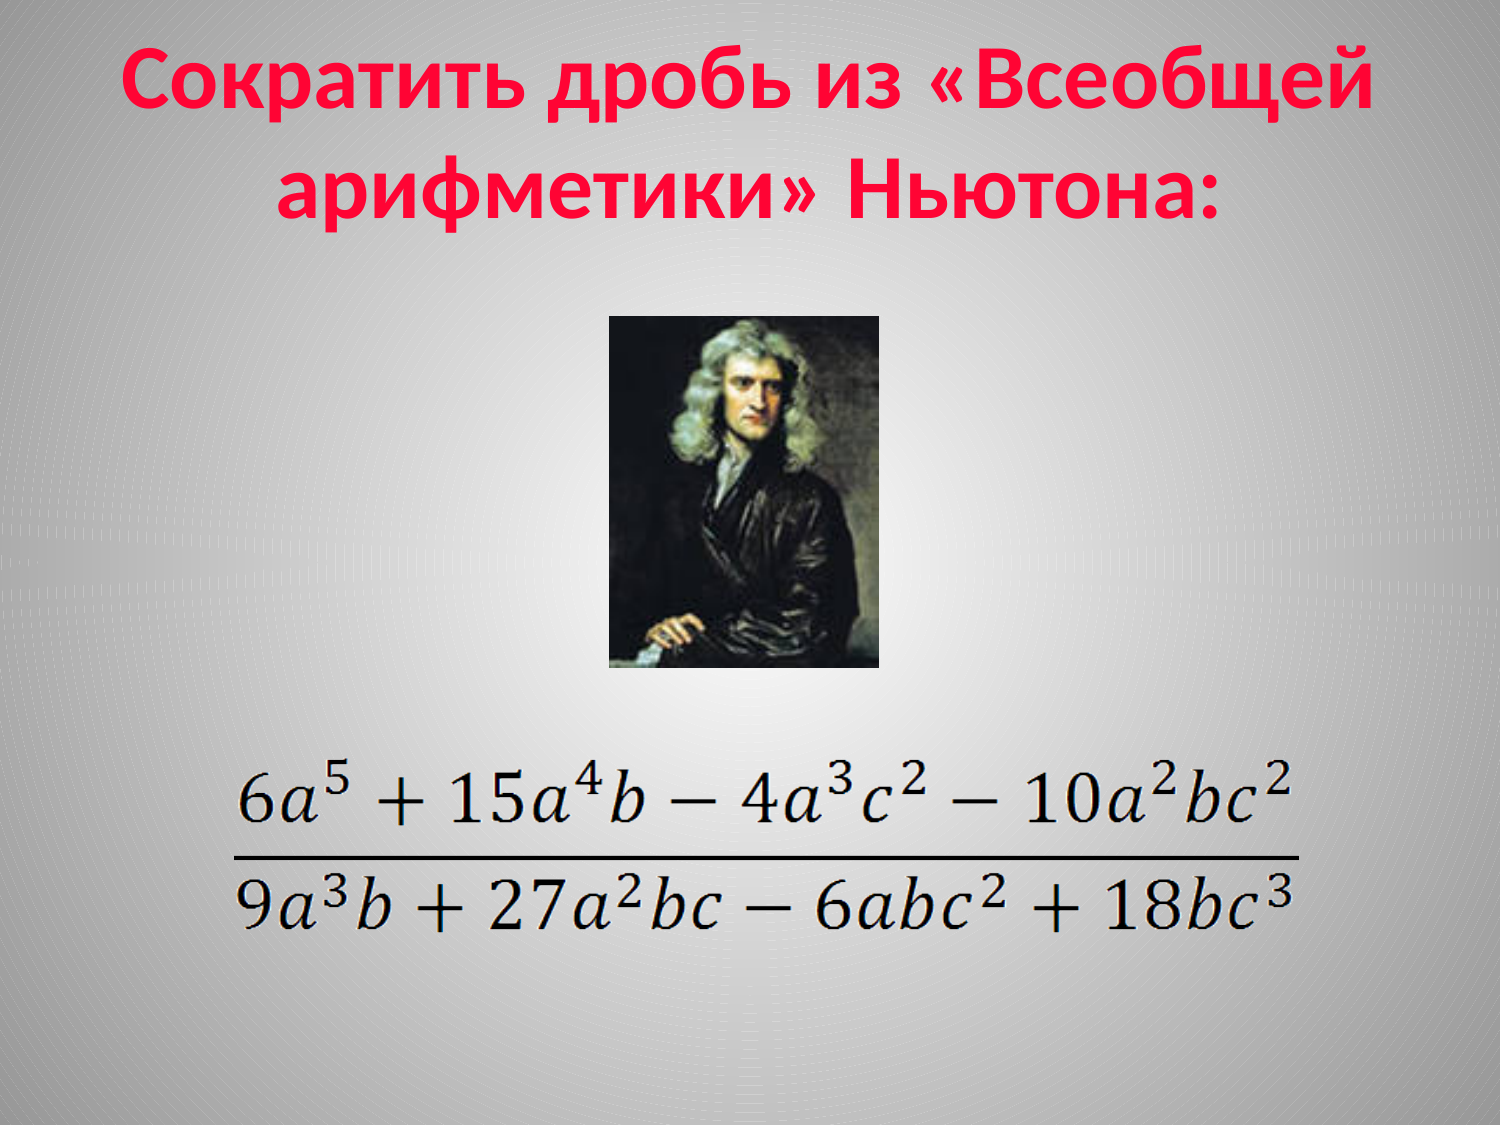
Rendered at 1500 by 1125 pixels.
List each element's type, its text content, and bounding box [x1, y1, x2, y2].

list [609, 316, 880, 669]
picture [234, 749, 1299, 948]
title Сократить дробь из «Всеобщей арифметики» Ньютона: [74, 58, 1426, 305]
